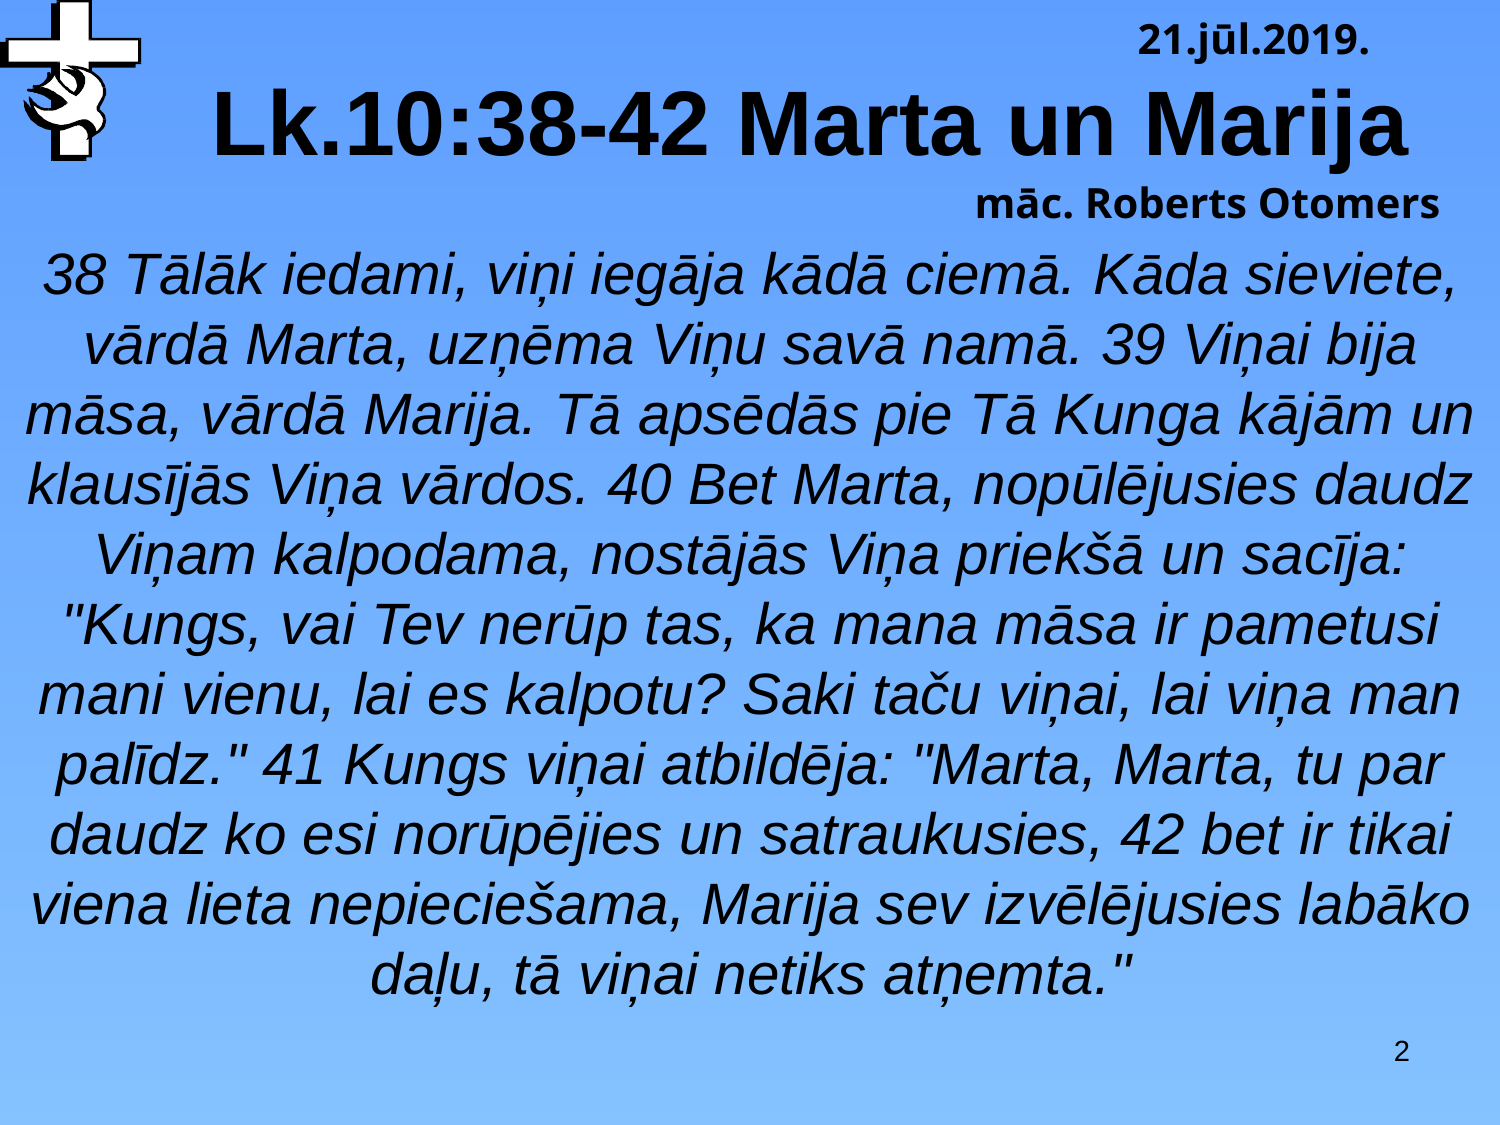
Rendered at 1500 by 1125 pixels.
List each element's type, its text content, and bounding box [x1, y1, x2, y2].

slide_number 2 [1074, 1024, 1426, 1103]
picture [0, 0, 142, 162]
title Lk.10:38-42 Marta un Marija [146, 49, 1486, 169]
list 38 Tālāk iedami, viņi iegāja kādā ciemā. Kāda sieviete, vārdā Marta, uzņēma Viņu savā namā. 39 Viņai bija māsa, vārdā Marija. Tā apsēdās pie Tā Kunga kājām un klausījās Viņa vārdos. 40 Bet Marta, nopūlējusies daudz Viņam kalpodama, nostājās Viņa priekšā un sacīja: "Kungs, vai Tev nerūp tas, ka mana māsa ir pametusi mani vienu, lai es kalpotu? Saki taču viņai, lai viņa man palīdz." 41 Kungs viņai atbildēja: "Marta, Marta, tu par daudz ko esi norūpējies un satraukusies, 42 bet ir tikai viena lieta nepieciešama, Marija sev izvēlējusies labāko daļu, tā viņai netiks atņemta." [0, 228, 1500, 423]
text_box māc. Roberts Otomers [915, 169, 1500, 234]
text_box [53, 101, 1404, 239]
text_box 21.jūl.2019. [1007, 5, 1500, 70]
